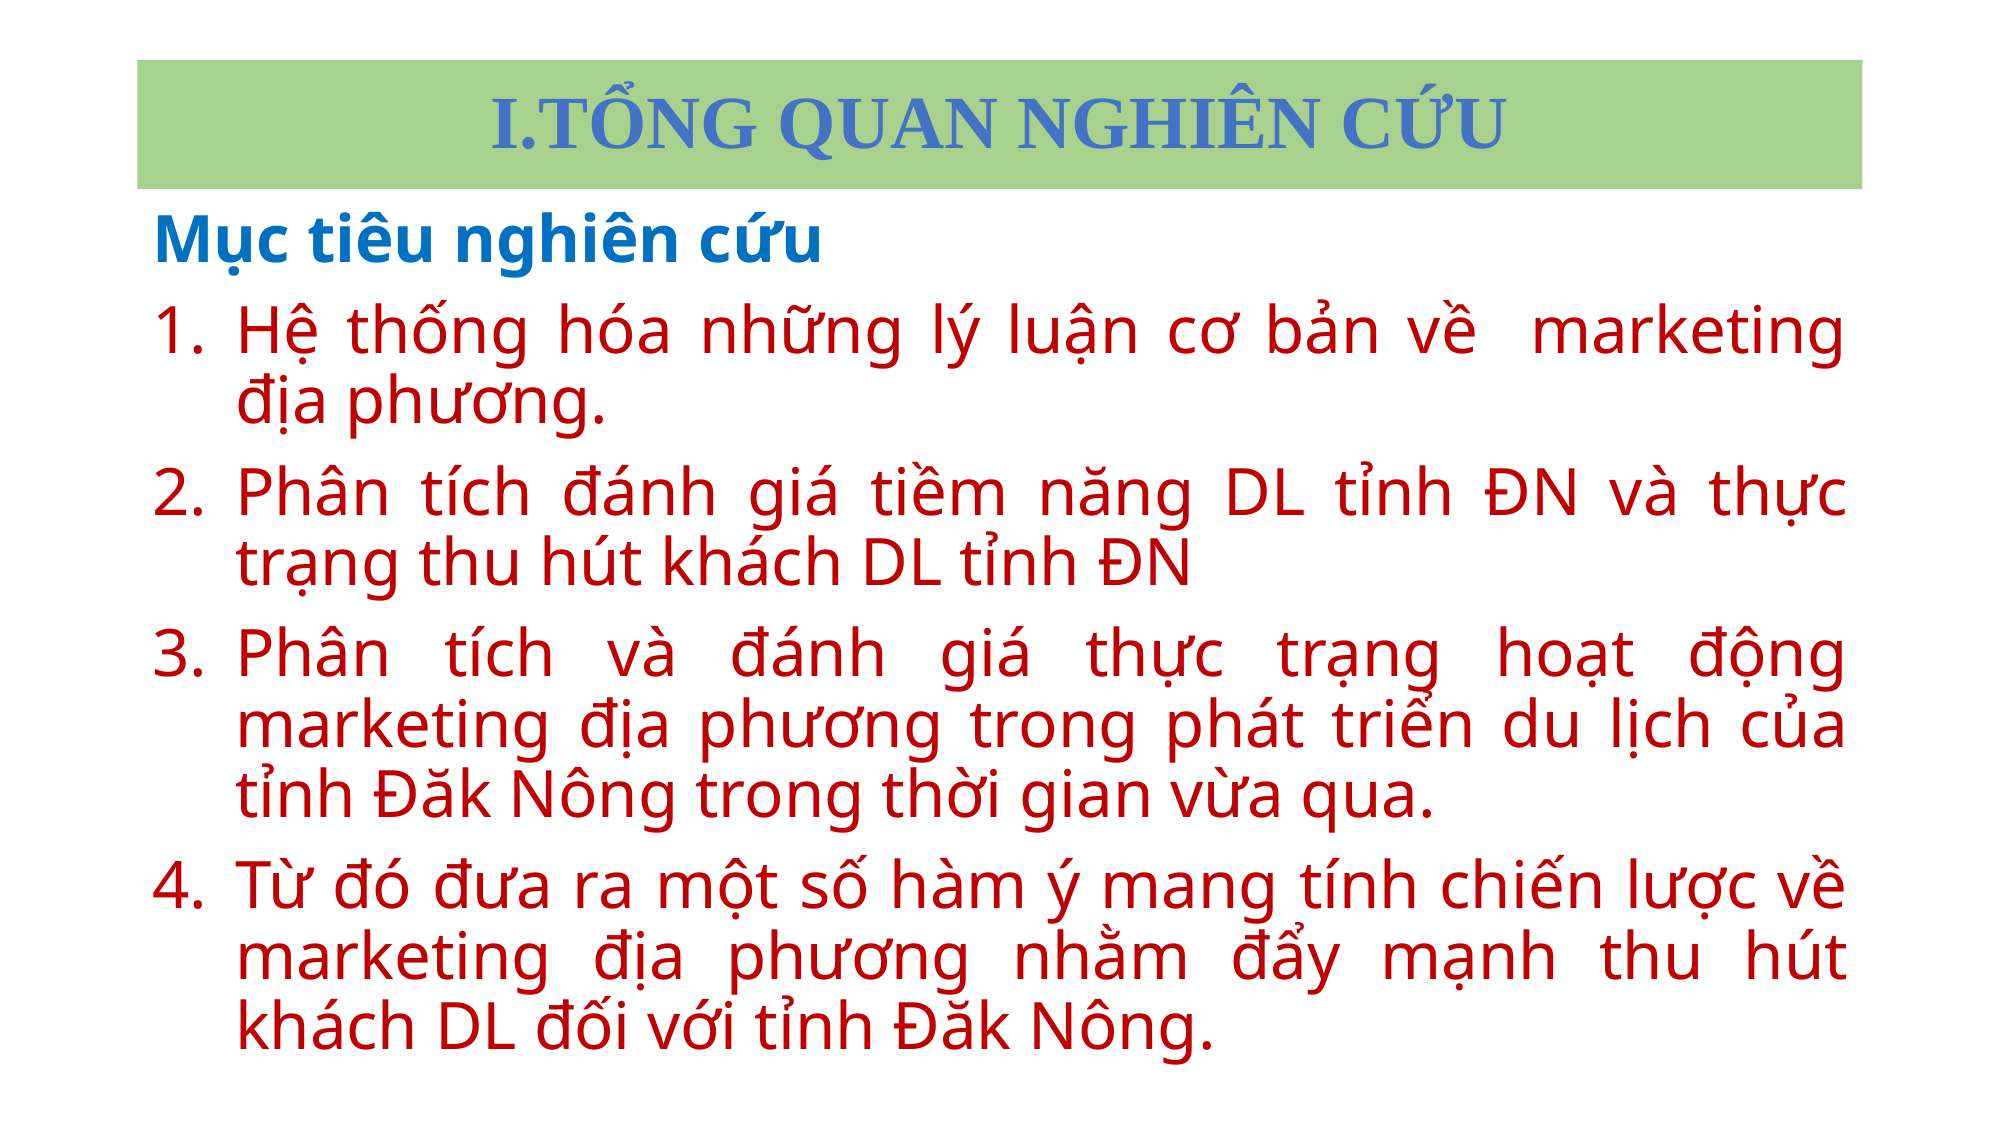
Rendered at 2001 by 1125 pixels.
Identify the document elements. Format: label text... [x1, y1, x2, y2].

title I.TỔNG QUAN NGHIÊN CỨU [137, 59, 1863, 190]
list Mục tiêu nghiên cứu Hệ thống hóa những lý luận cơ bản về marketing địa phương. Phân tích đánh giá tiềm năng DL tỉnh ĐN và thực trạng thu hút khách DL tỉnh ĐN Phân tích và đánh giá thực trạng hoạt động marketing địa phương trong phát triển du lịch của tỉnh Đăk Nông trong thời gian vừa qua. Từ đó đưa ra một số hàm ý mang tính chiến lược về marketing địa phương nhằm đẩy mạnh thu hút khách DL đối với tỉnh Đăk Nông. [137, 198, 1863, 1076]
